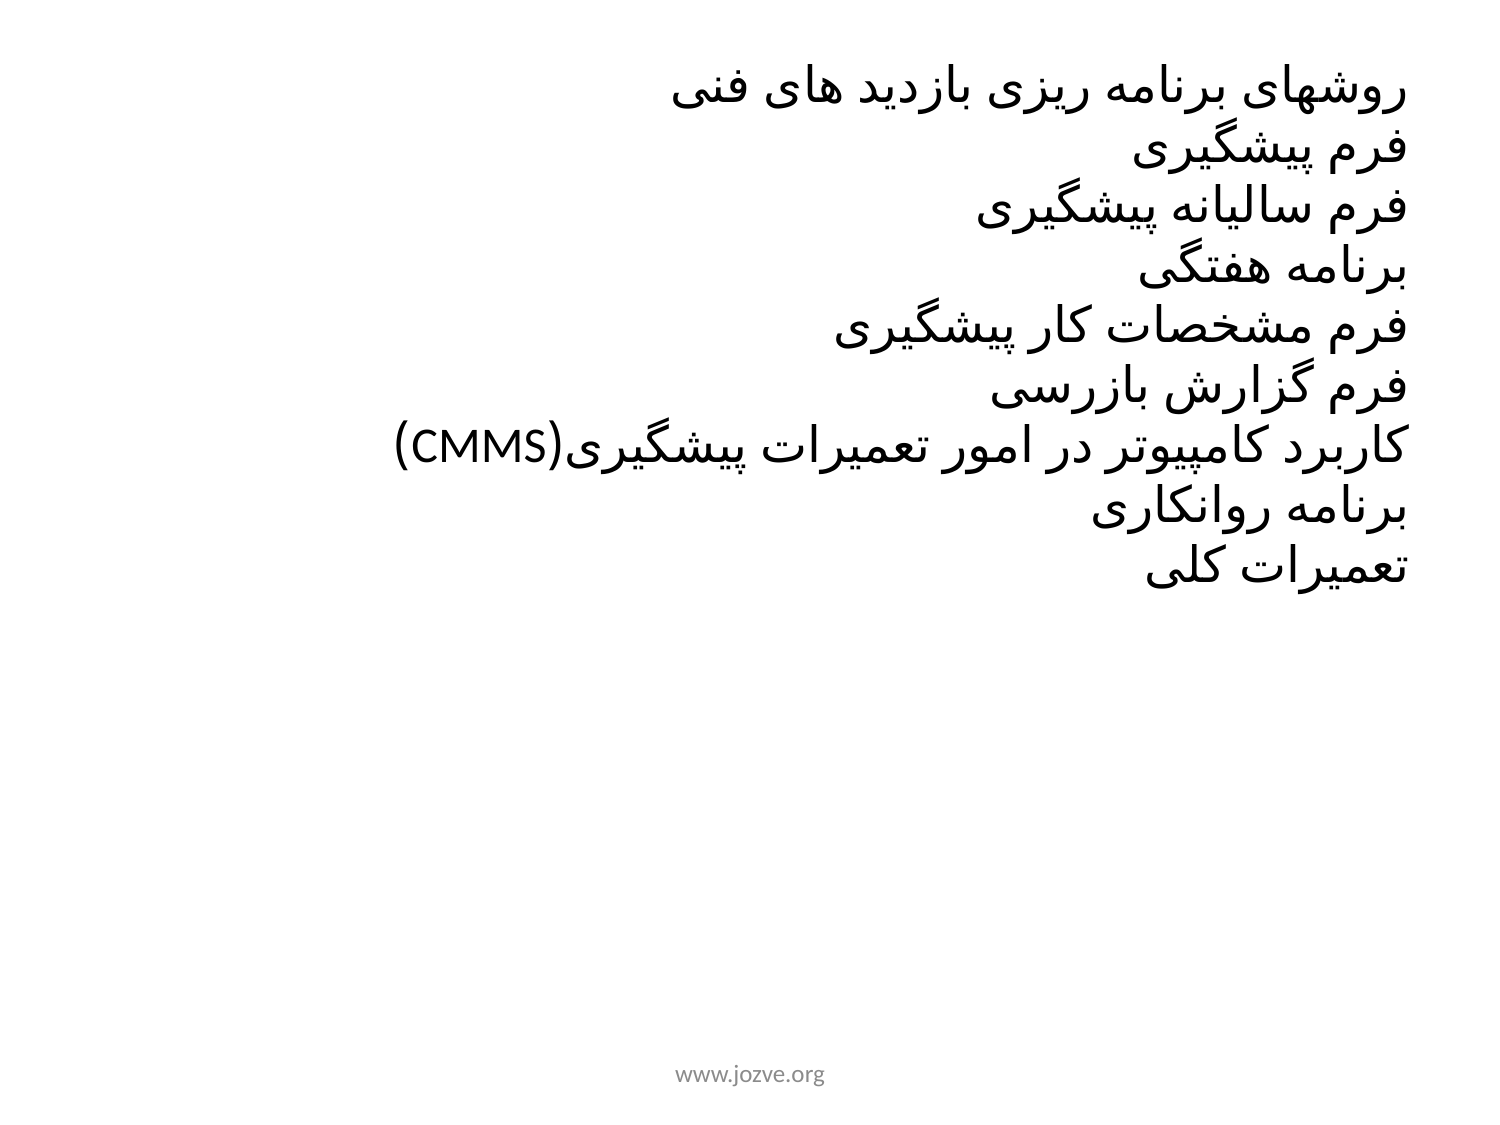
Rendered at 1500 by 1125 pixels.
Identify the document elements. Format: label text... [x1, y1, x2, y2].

footer www.jozve.org [512, 1042, 988, 1103]
title روشهای برنامه ریزی بازدید های فنی فرم پیشگیری فرم سالیانه پیشگیری برنامه هفتگی فرم مشخصات کار پیشگیری فرم گزارش بازرسی کاربرد کامپیوتر در امور تعمیرات پیشگیری(CMMS) برنامه روانکاری تعمیرات کلی [75, 45, 1425, 988]
